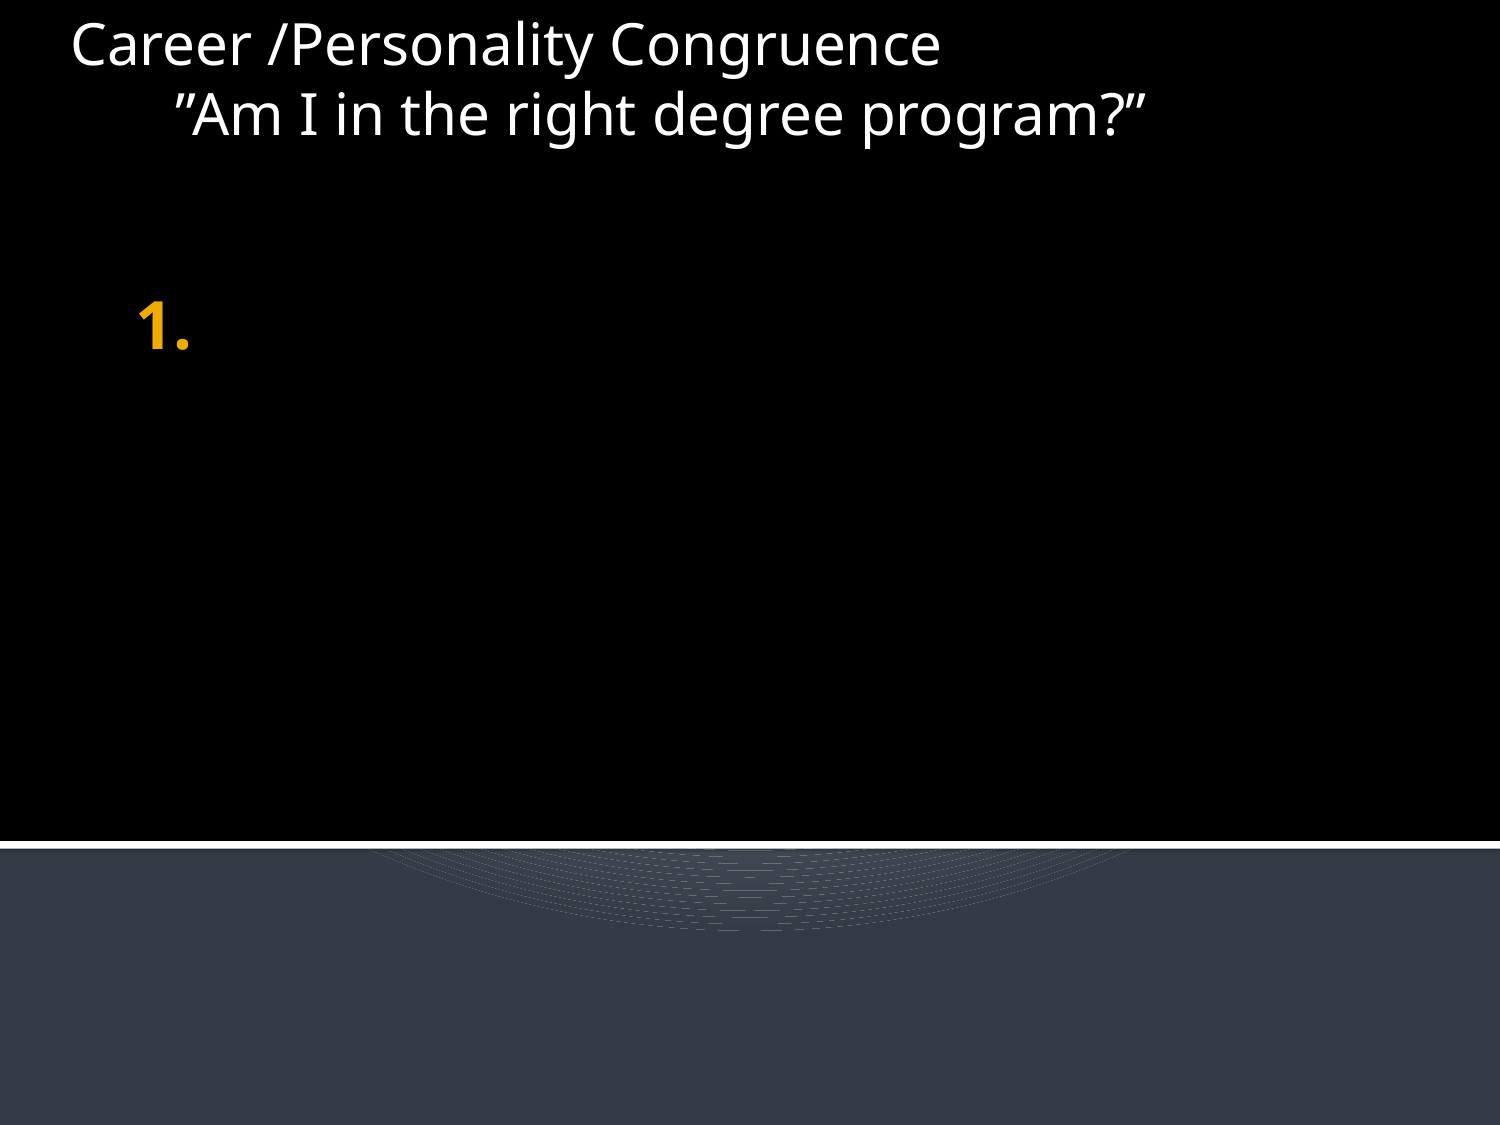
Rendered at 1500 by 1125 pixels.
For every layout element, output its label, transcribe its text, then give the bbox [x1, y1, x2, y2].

text_box 1. [120, 203, 1446, 1123]
subtitle Career /Personality Congruence ”Am I in the right degree program?” [50, 3, 1376, 147]
title [112, 205, 1438, 1125]
